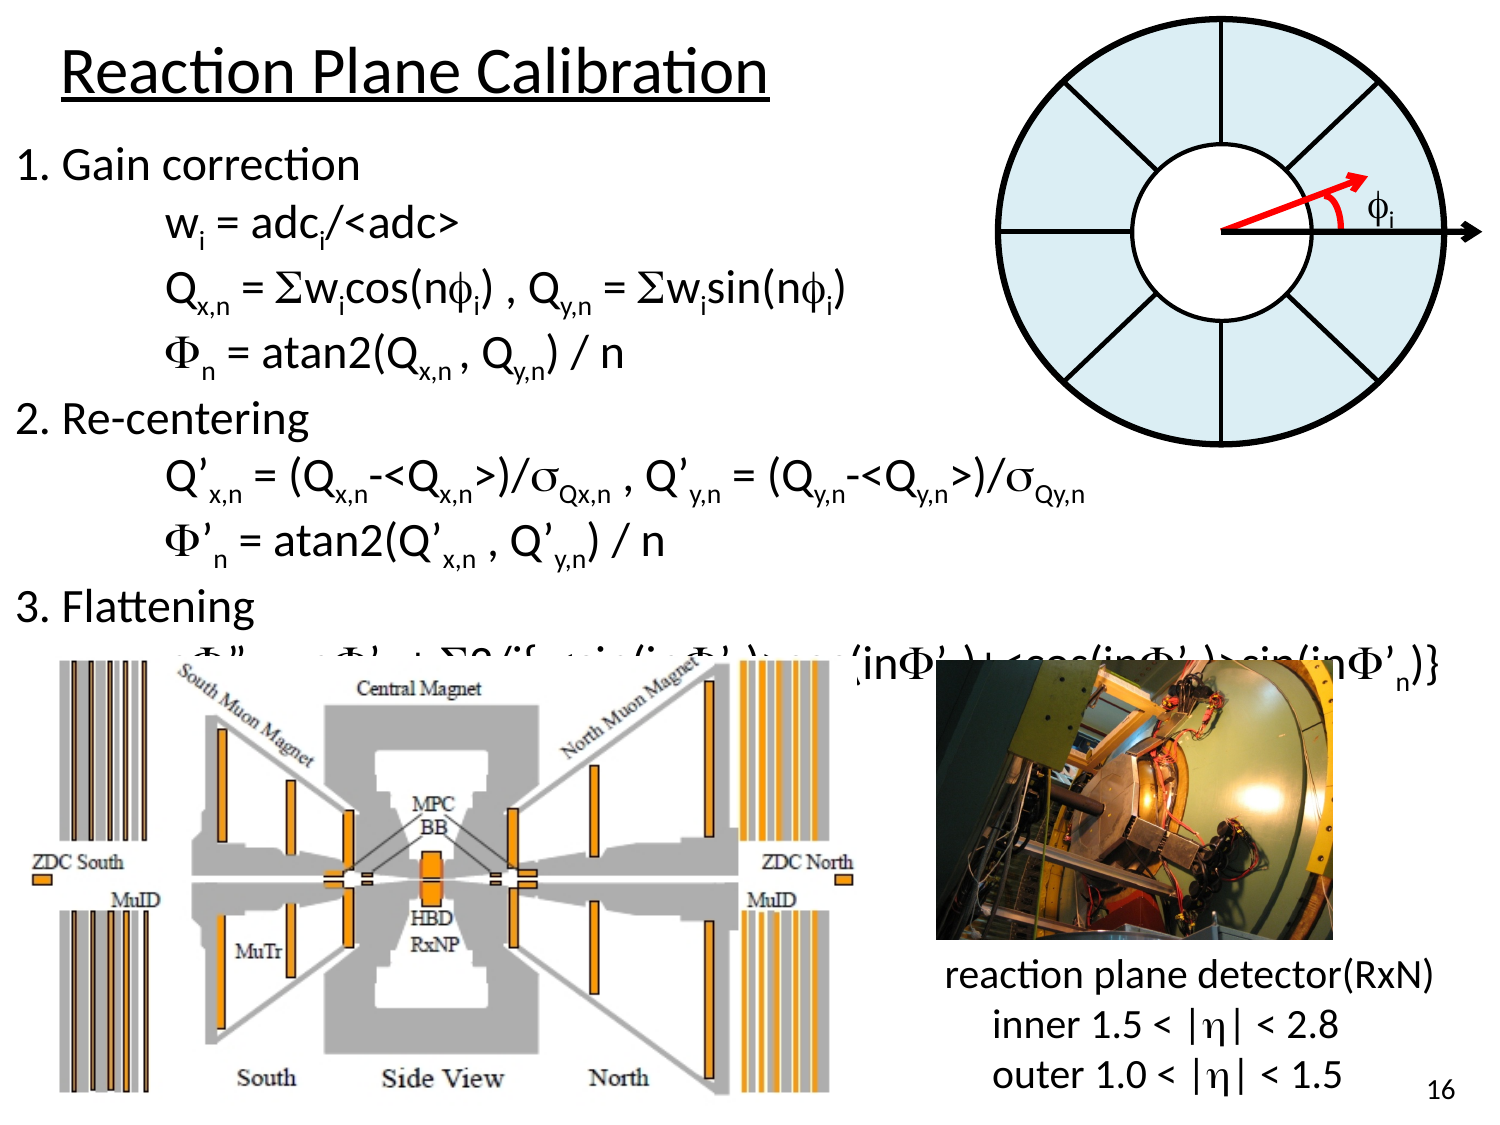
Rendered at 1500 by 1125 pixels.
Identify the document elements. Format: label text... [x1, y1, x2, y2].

text_box Reaction Plane Calibration [45, 19, 786, 114]
picture [29, 656, 857, 1107]
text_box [997, 18, 1483, 445]
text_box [926, 659, 1454, 1107]
text_box 1. Gain correction wi = adci/<adc> Qx,n = Swicos(nfi) , Qy,n = Swisin(nfi) Fn = atan2(Qx,n , Qy,n) / n 2. Re-centering Q’x,n = (Qx,n-<Qx,n>)/sQx,n , Q’y,n = (Qy,n-<Qy,n>)/sQy,n F’n = atan2(Q’x,n , Q’y,n) / n 3. Flattening nF”n = nF’n + S2/i{-<sin(inF’n)>cos(inF’n)+<cos(inF’n)>sin(inF’n)} [0, 125, 1500, 705]
slide_number 16 [1120, 1057, 1471, 1118]
